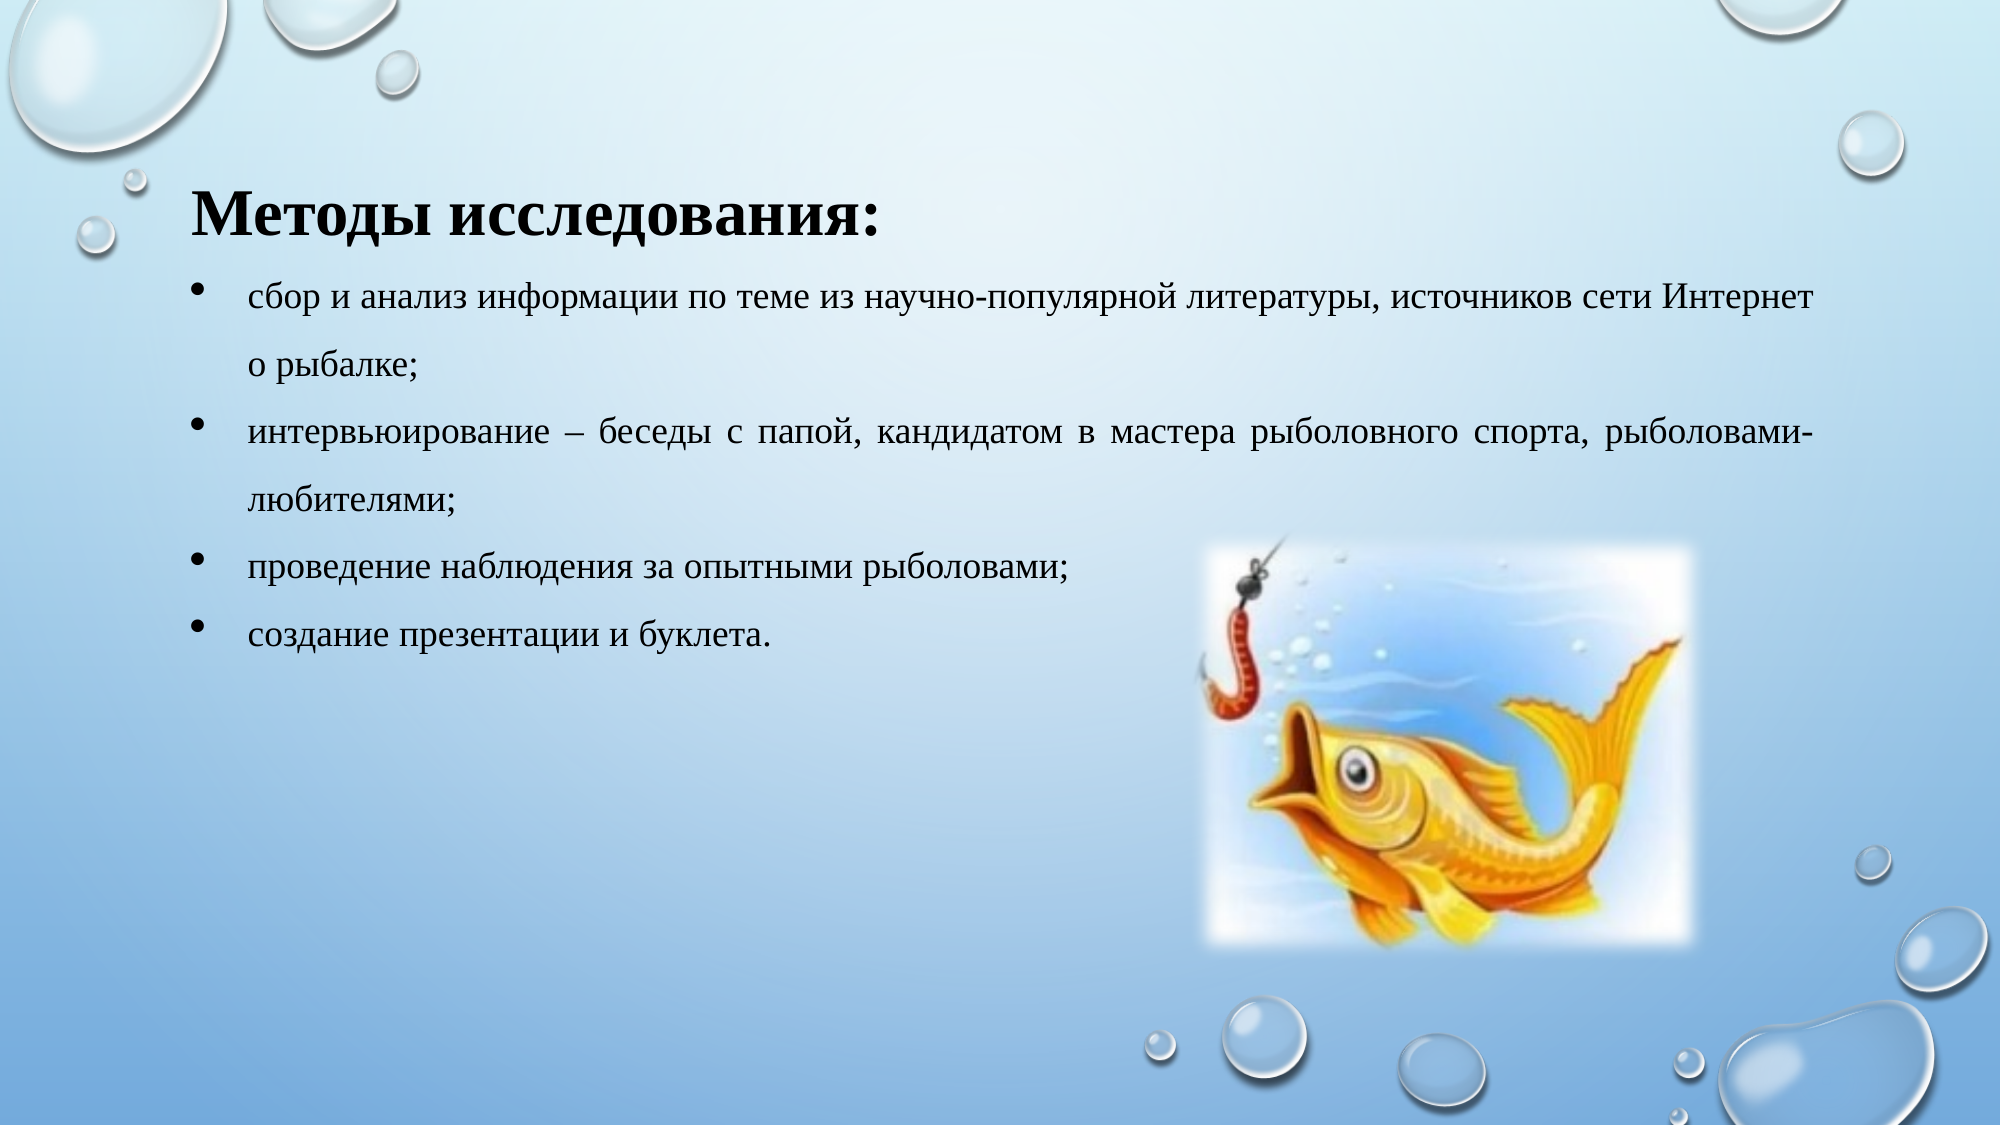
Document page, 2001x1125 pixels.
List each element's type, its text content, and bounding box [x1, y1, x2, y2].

text_box Методы исследования: сбор и анализ информации по теме из научно-популярной литературы, источников сети Интернет о рыбалке; интервьюирование – беседы с папой, кандидатом в мастера рыболовного спорта, рыболовами-любителями; проведение наблюдения за опытными рыболовами; создание презентации и буклета. [176, 121, 1831, 661]
picture [0, 0, 2000, 1125]
